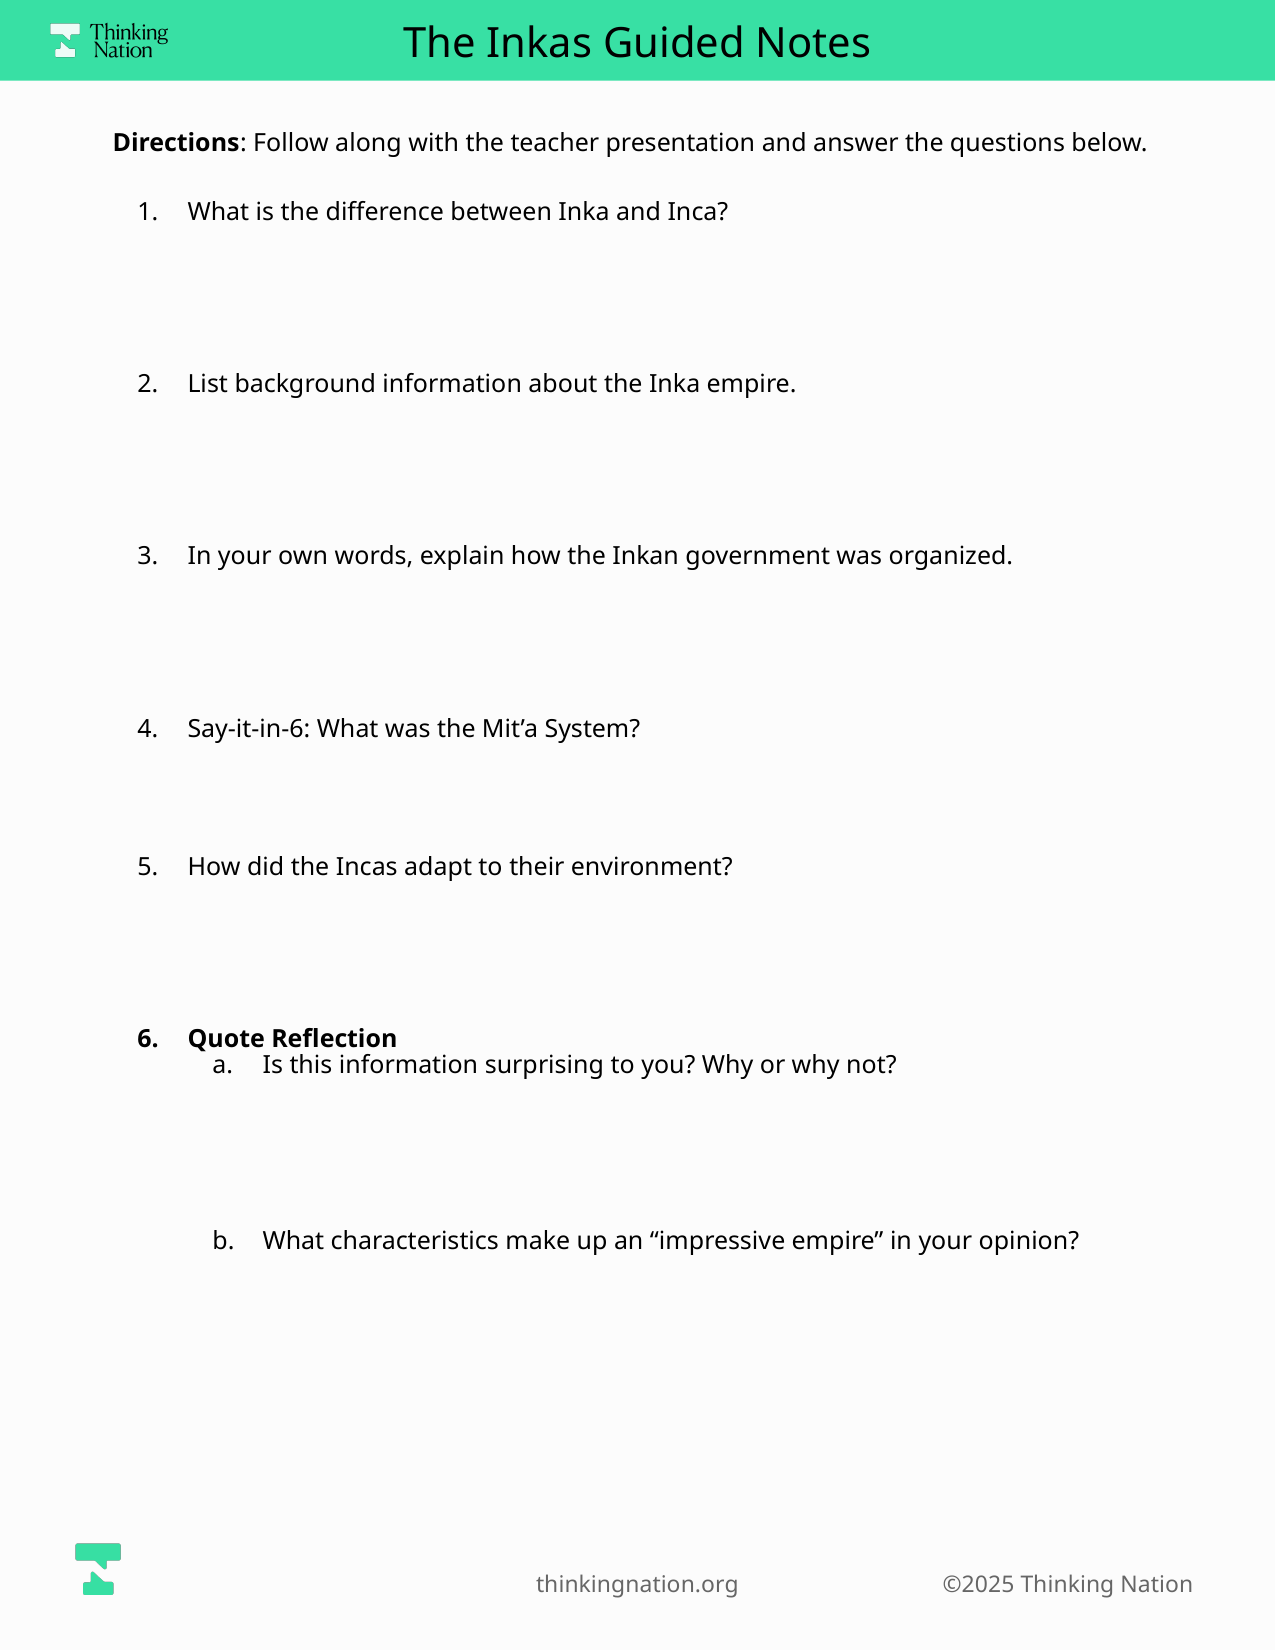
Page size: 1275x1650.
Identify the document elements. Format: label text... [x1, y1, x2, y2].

text_box Directions: Follow along with the teacher presentation and answer the questions below. What is the difference between Inka and Inca? List background information about the Inka empire. In your own words, explain how the Inkan government was organized. Say-it-in-6: What was the Mit’a System? How did the Incas adapt to their environment? Quote Reflection Is this information surprising to you? Why or why not? What characteristics make up an “impressive empire” in your opinion? [97, 107, 1178, 1340]
text_box thinkingnation.org [486, 1553, 789, 1605]
text_box ©2025 Thinking Nation [907, 1553, 1210, 1605]
picture [62, 1533, 134, 1605]
text_box The Inkas Guided Notes [0, 0, 1275, 81]
picture [36, 12, 172, 69]
